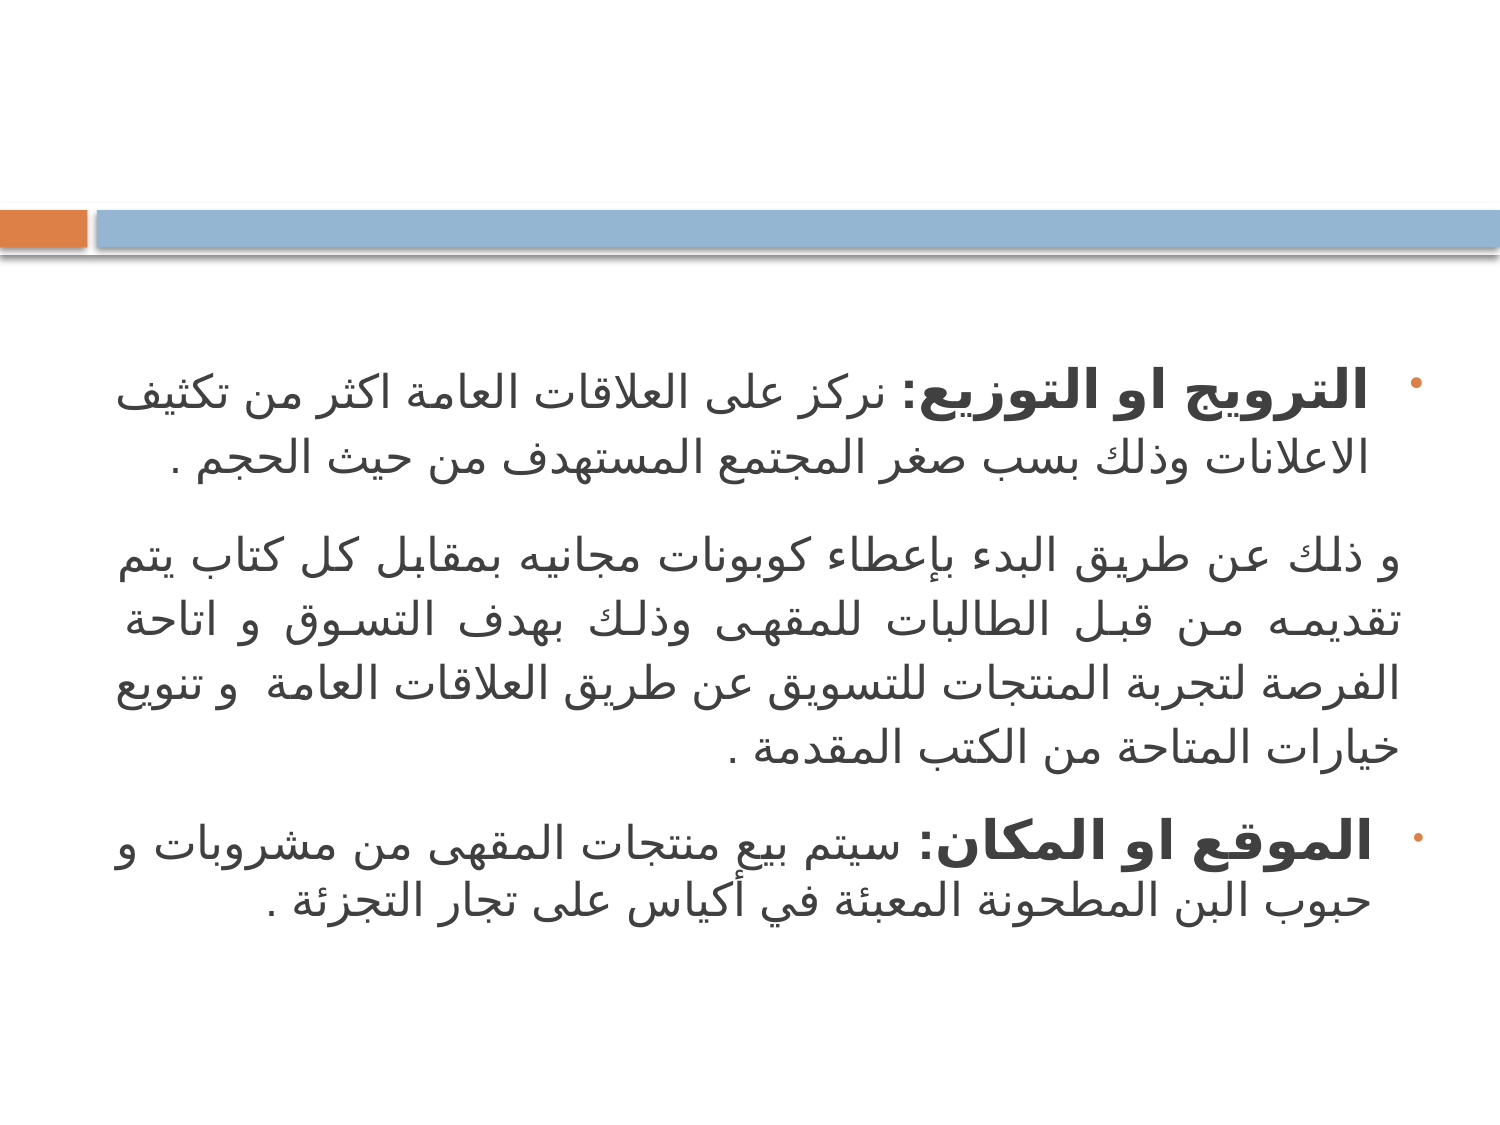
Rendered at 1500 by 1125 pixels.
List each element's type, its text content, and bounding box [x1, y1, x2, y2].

list الترويج او التوزيع: نركز على العلاقات العامة اكثر من تكثيف الاعلانات وذلك بسب صغر المجتمع المستهدف من حيث الحجم . و ذلك عن طريق البدء بإعطاء كوبونات مجانيه بمقابل كل كتاب يتم تقديمه من قبل الطالبات للمقهى وذلك بهدف التسوق و اتاحة الفرصة لتجربة المنتجات للتسويق عن طريق العلاقات العامة و تنويع خيارات المتاحة من الكتب المقدمة . الموقع او المكان: سيتم بيع منتجات المقهى من مشروبات و حبوب البن المطحونة المعبئة في أكياس على تجار التجزئة . [100, 262, 1438, 1000]
